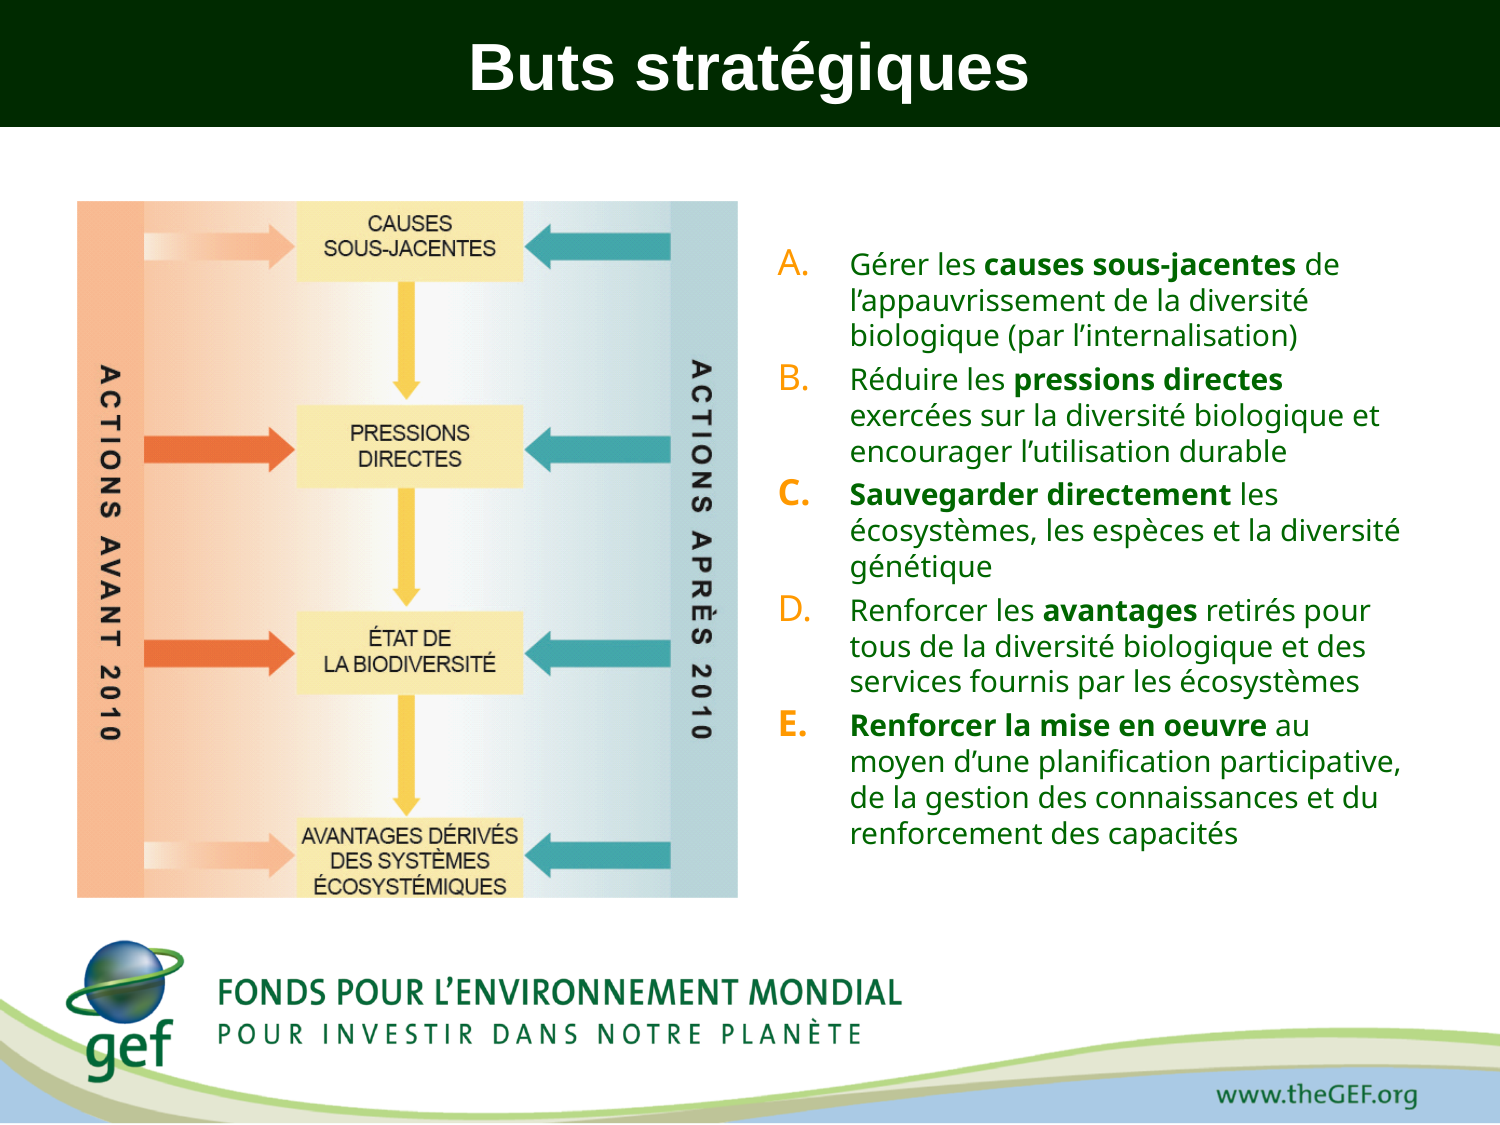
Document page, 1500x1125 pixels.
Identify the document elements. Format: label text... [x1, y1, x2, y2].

picture [0, 912, 1500, 1125]
text_box Buts stratégiques [0, 0, 1500, 127]
picture [74, 199, 740, 901]
list Gérer les causes sous-jacentes de l’appauvrissement de la diversité biologique (par l’internalisation) Réduire les pressions directes exercées sur la diversité biologique et encourager l’utilisation durable Sauvegarder directement les écosystèmes, les espèces et la diversité génétique Renforcer les avantages retirés pour tous de la diversité biologique et des services fournis par les écosystèmes Renforcer la mise en oeuvre au moyen d’une planification participative, de la gestion des connaissances et du renforcement des capacités [762, 237, 1426, 886]
